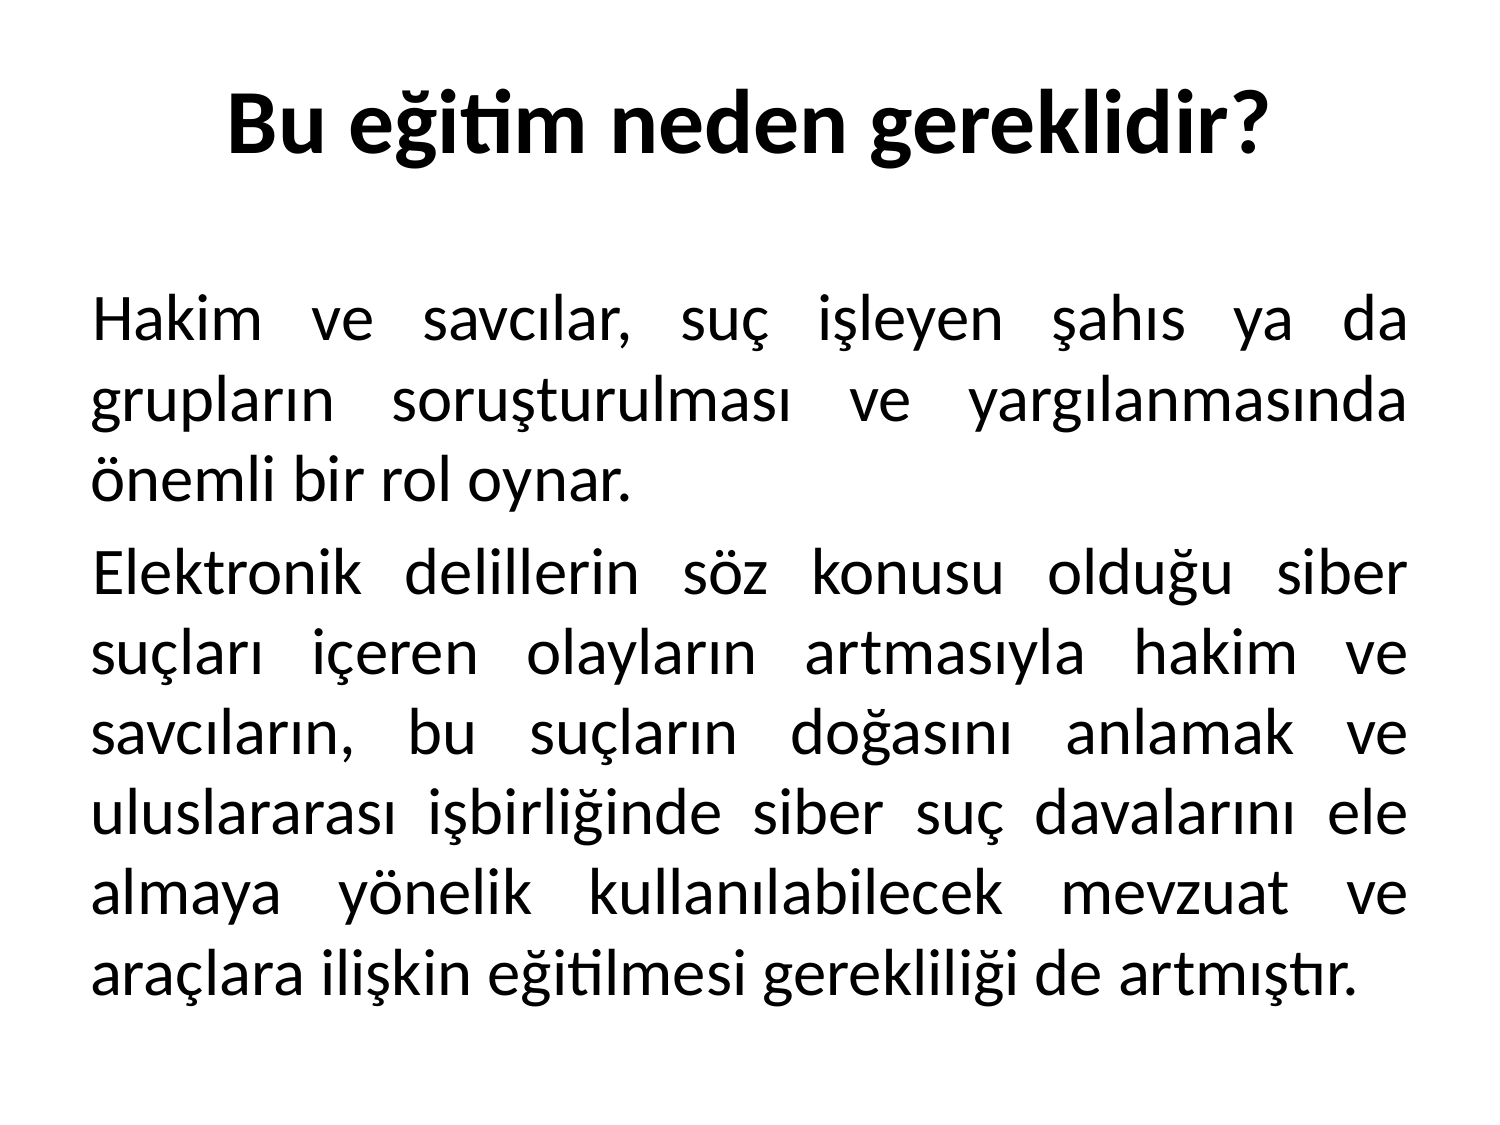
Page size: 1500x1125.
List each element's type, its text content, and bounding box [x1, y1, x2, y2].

title Bu eğitim neden gereklidir? [75, 45, 1425, 190]
list Hakim ve savcılar, suç işleyen şahıs ya da grupların soruşturulması ve yargılanmasında önemli bir rol oynar. Elektronik delillerin söz konusu olduğu siber suçları içeren olayların artmasıyla hakim ve savcıların, bu suçların doğasını anlamak ve uluslararası işbirliğinde siber suç davalarını ele almaya yönelik kullanılabilecek mevzuat ve araçlara ilişkin eğitilmesi gerekliliği de artmıştır. [75, 266, 1425, 1069]
